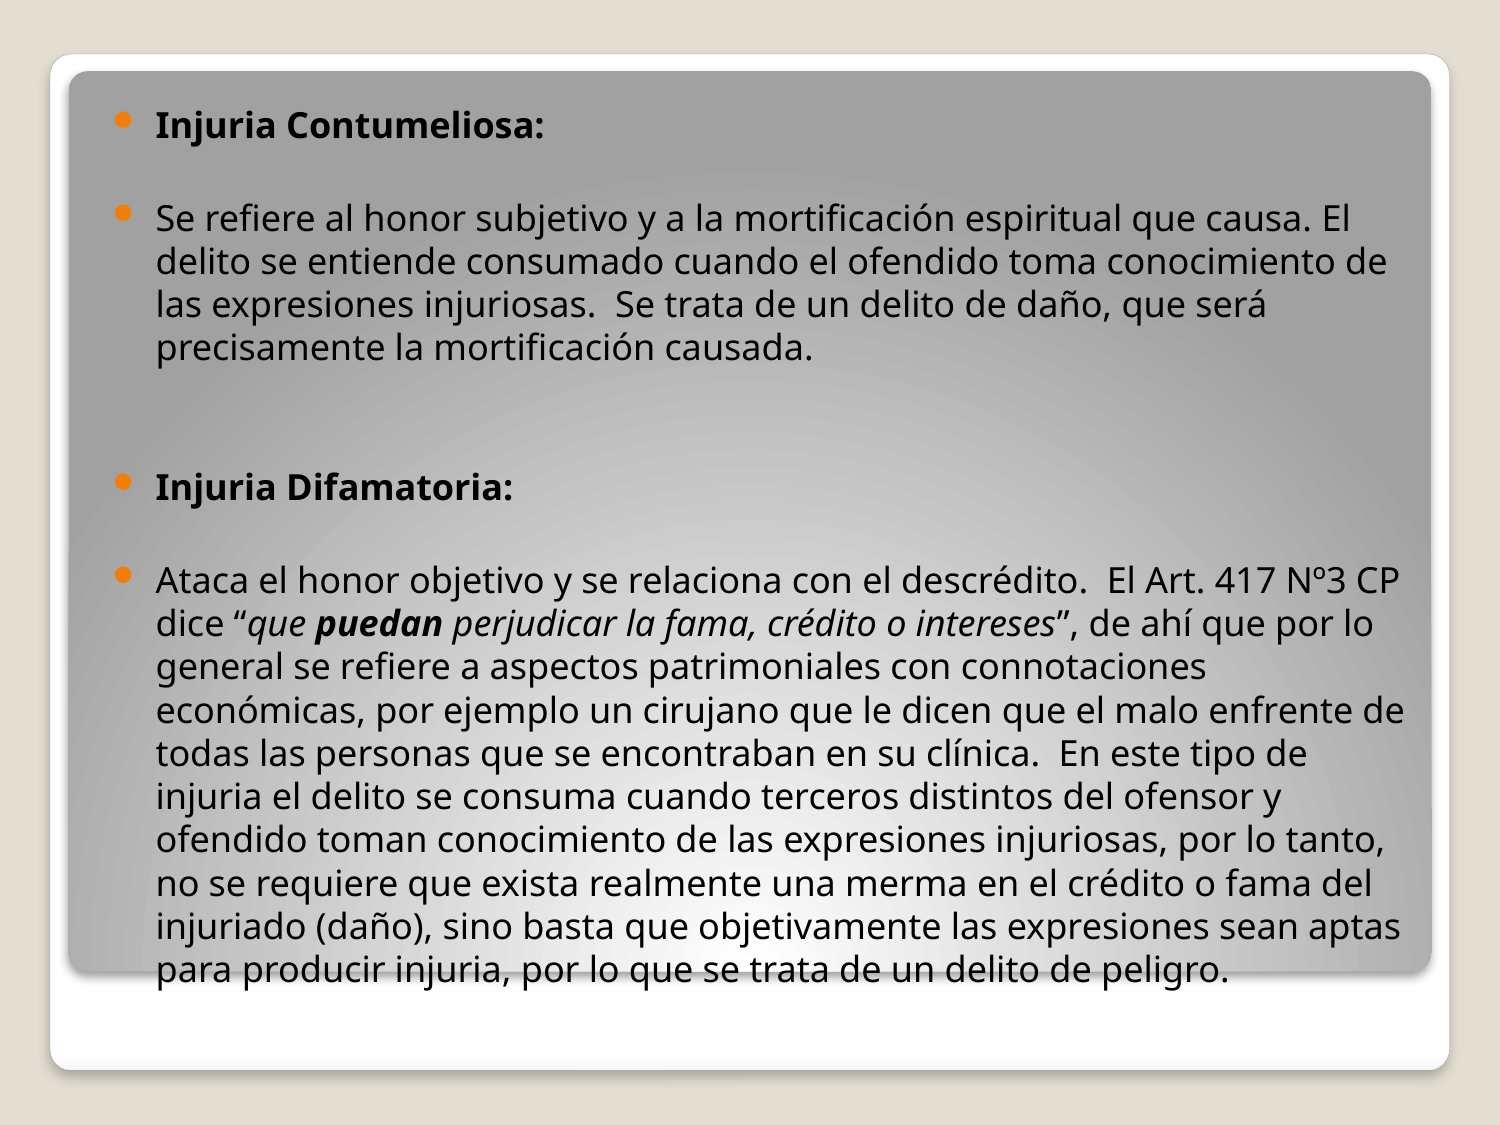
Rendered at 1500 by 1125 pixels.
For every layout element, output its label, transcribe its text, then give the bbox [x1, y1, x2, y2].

list Injuria Contumeliosa: Se refiere al honor subjetivo y a la mortificación espiritual que causa. El delito se entiende consumado cuando el ofendido toma conocimiento de las expresiones injuriosas. Se trata de un delito de daño, que será precisamente la mortificación causada. Injuria Difamatoria: Ataca el honor objetivo y se relaciona con el descrédito. El Art. 417 Nº3 CP dice “que puedan perjudicar la fama, crédito o intereses”, de ahí que por lo general se refiere a aspectos patrimoniales con connotaciones económicas, por ejemplo un cirujano que le dicen que el malo enfrente de todas las personas que se encontraban en su clínica. En este tipo de injuria el delito se consuma cuando terceros distintos del ofensor y ofendido toman conocimiento de las expresiones injuriosas, por lo tanto, no se requiere que exista realmente una merma en el crédito o fama del injuriado (daño), sino basta que objetivamente las expresiones sean aptas para producir injuria, por lo que se trata de un delito de peligro. [82, 86, 1425, 1024]
